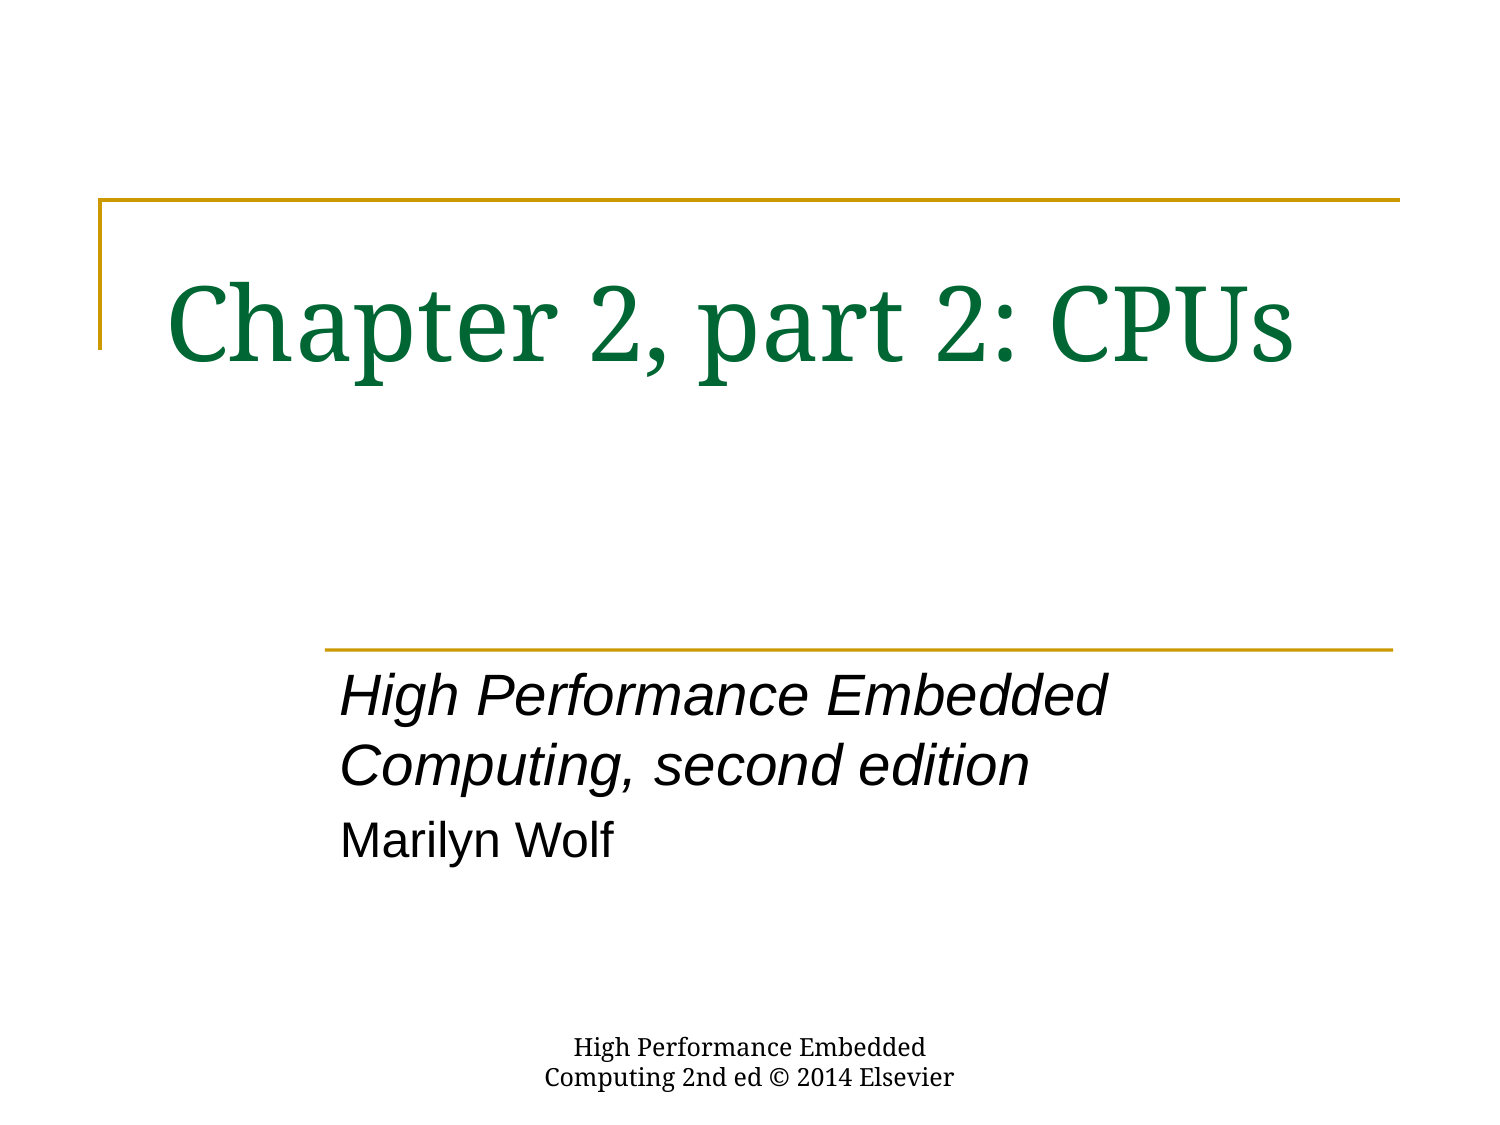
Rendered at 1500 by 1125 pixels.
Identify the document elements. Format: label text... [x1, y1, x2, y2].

title Chapter 2, part 2: CPUs [150, 249, 1401, 538]
subtitle High Performance Embedded Computing, second edition Marilyn Wolf [324, 650, 1400, 938]
footer High Performance Embedded Computing 2nd ed © 2014 Elsevier [512, 1024, 988, 1100]
